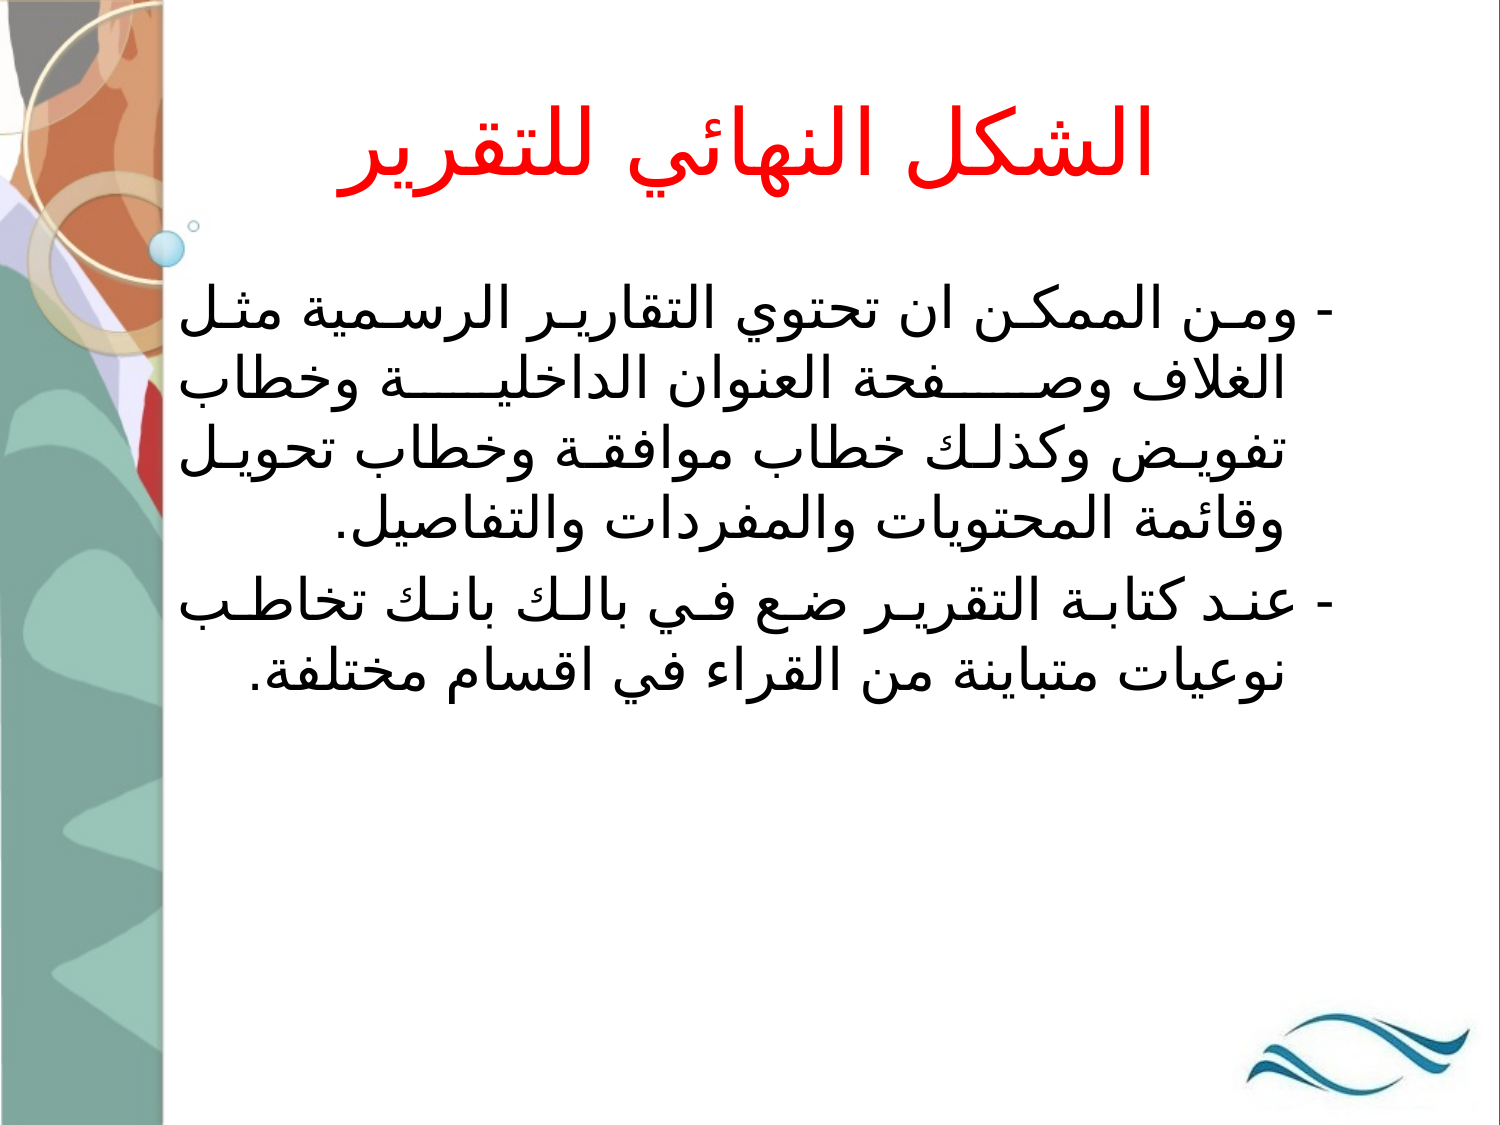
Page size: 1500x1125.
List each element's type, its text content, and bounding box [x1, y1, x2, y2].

title الشكل النهائي للتقرير [74, 44, 1426, 233]
list - ومن الممكن ان تحتوي التقارير الرسمية مثل الغلاف وصفحة العنوان الداخلية وخطاب تفويض وكذلك خطاب موافقة وخطاب تحويل وقائمة المحتويات والمفردات والتفاصيل. - عند كتابة التقرير ضع في بالك بانك تخاطب نوعيات متباينة من القراء في اقسام مختلفة. [162, 262, 1426, 1006]
picture [0, 0, 1500, 1125]
